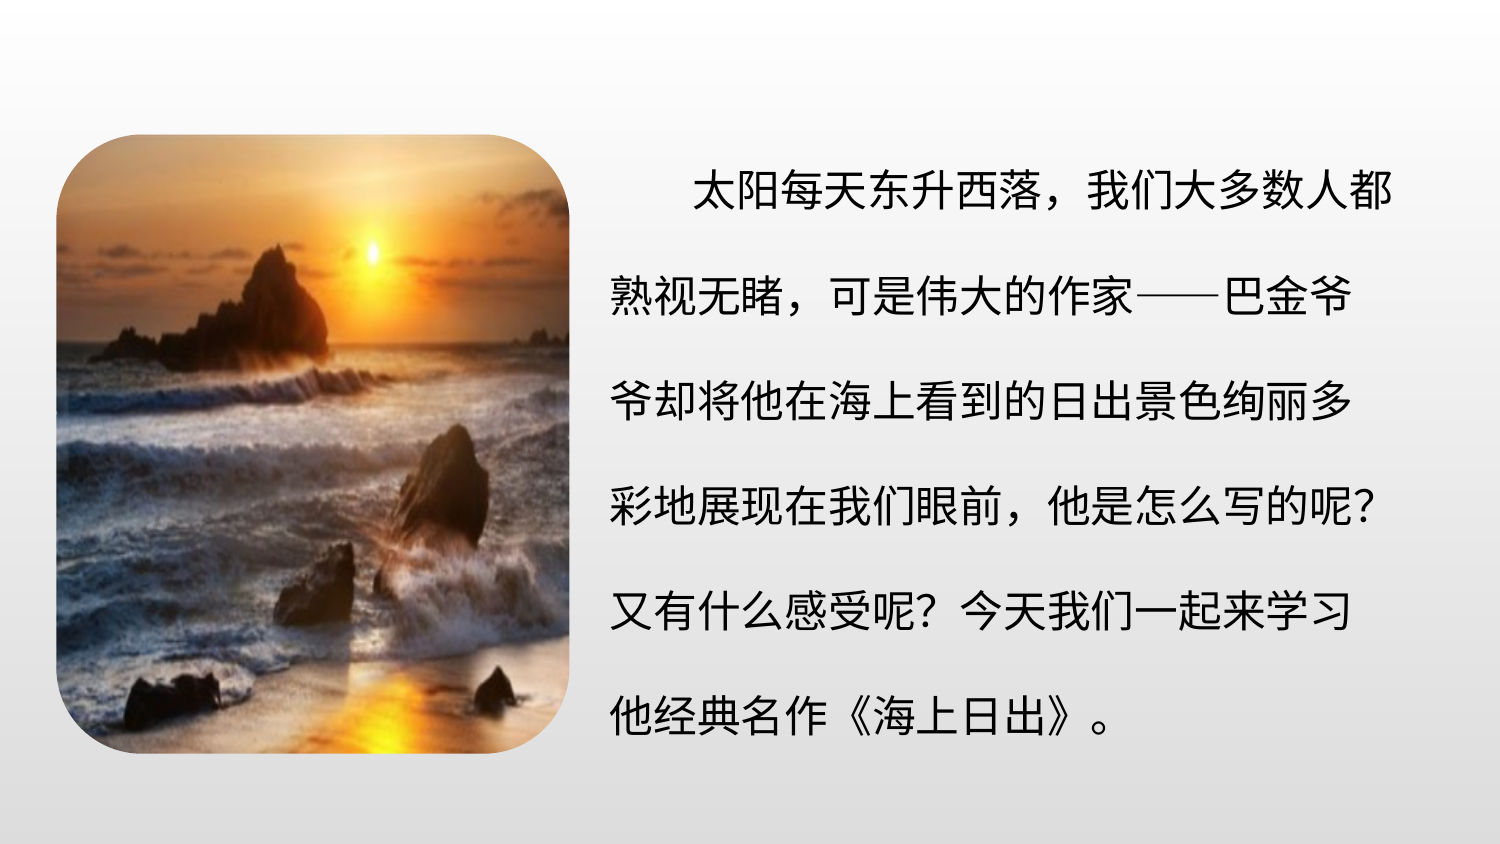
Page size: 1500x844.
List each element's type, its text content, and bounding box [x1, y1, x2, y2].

picture [56, 134, 570, 754]
text_box 太阳每天东升西落，我们大多数人都熟视无睹，可是伟大的作家——巴金爷爷却将他在海上看到的日出景色绚丽多彩地展现在我们眼前，他是怎么写的呢？又有什么感受呢？今天我们一起来学习他经典名作《海上日出》。 [598, 90, 1408, 747]
